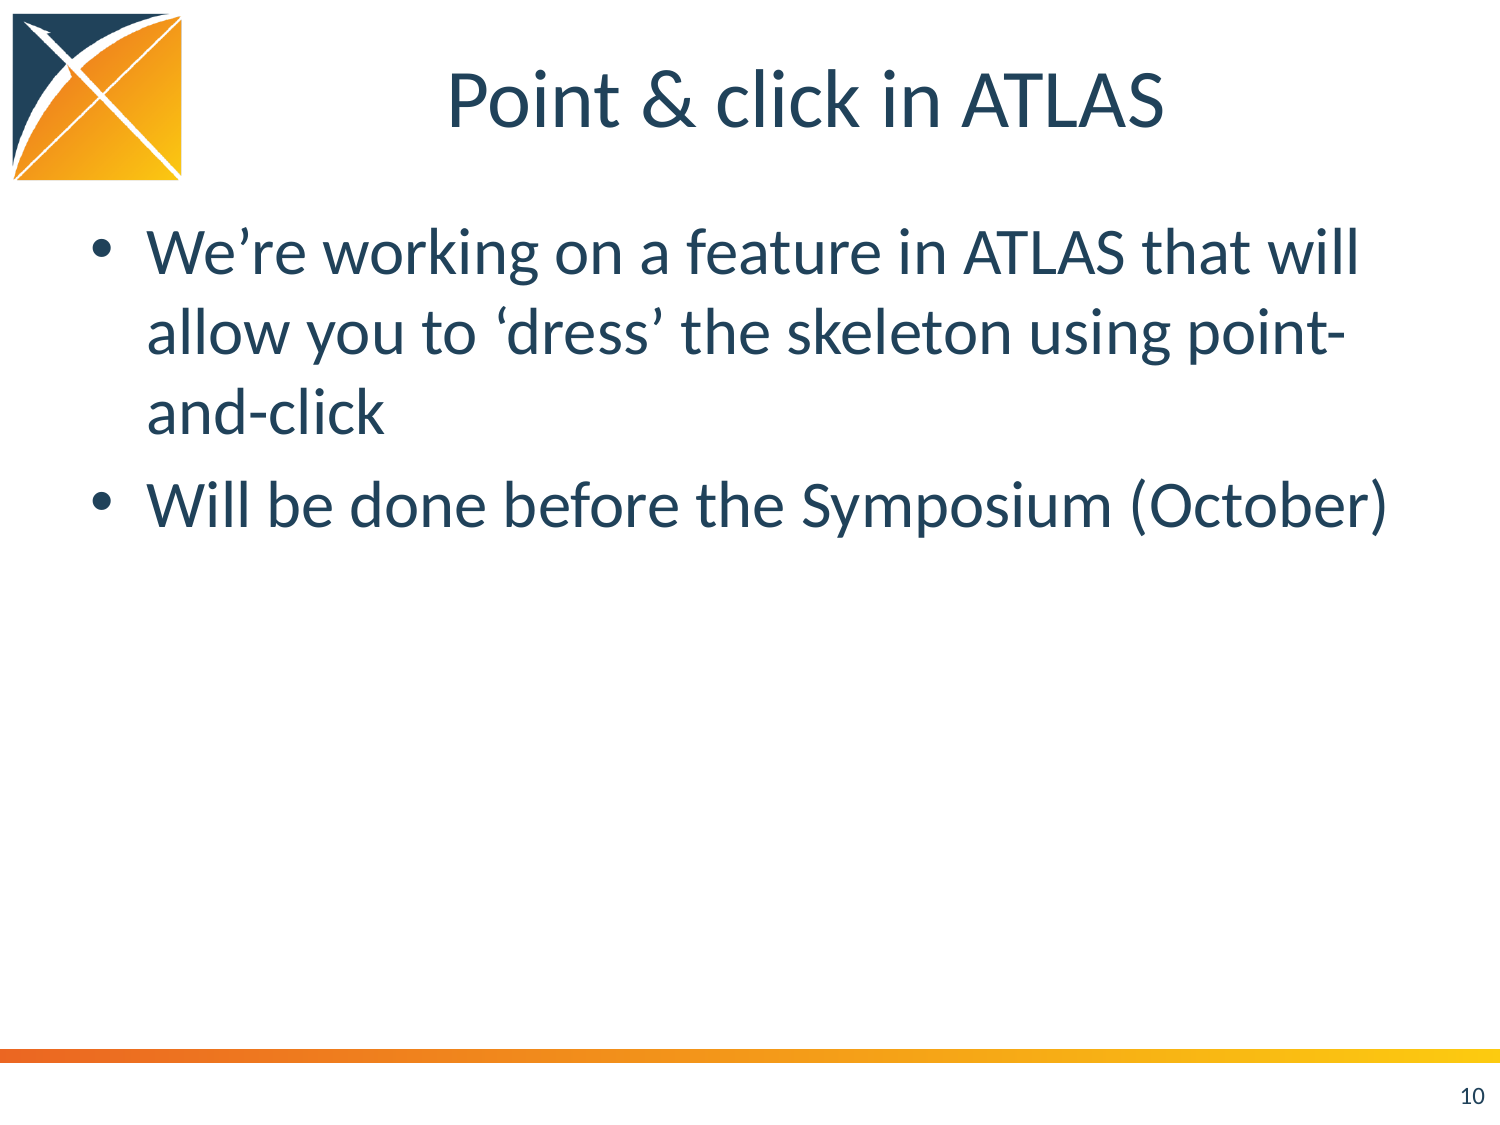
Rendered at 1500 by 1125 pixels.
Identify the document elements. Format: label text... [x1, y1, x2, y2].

title Point & click in ATLAS [187, 24, 1425, 163]
slide_number 10 [1149, 1065, 1500, 1125]
list We’re working on a feature in ATLAS that will allow you to ‘dress’ the skeleton using point-and-click Will be done before the Symposium (October) [75, 200, 1425, 1005]
picture [0, 0, 206, 200]
